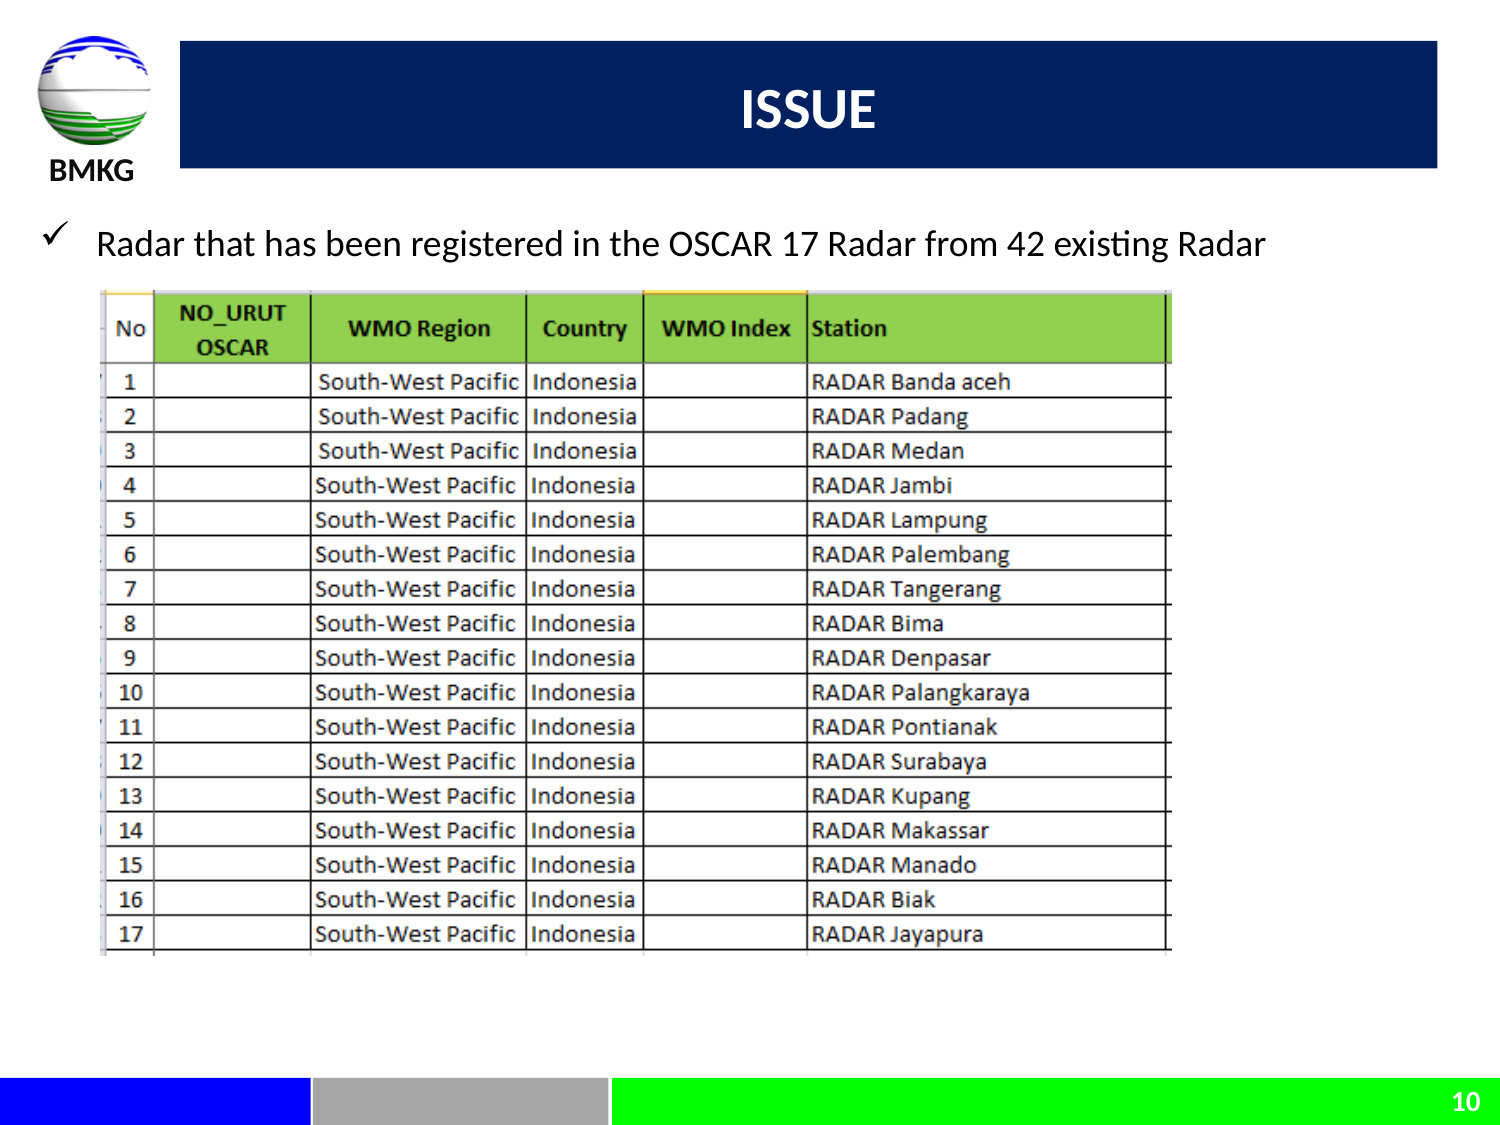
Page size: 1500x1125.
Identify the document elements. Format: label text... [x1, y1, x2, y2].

list Radar that has been registered in the OSCAR 17 Radar from 42 existing Radar [24, 211, 1375, 1087]
title issue [180, 40, 1438, 169]
picture [37, 36, 151, 145]
picture [100, 290, 1172, 956]
